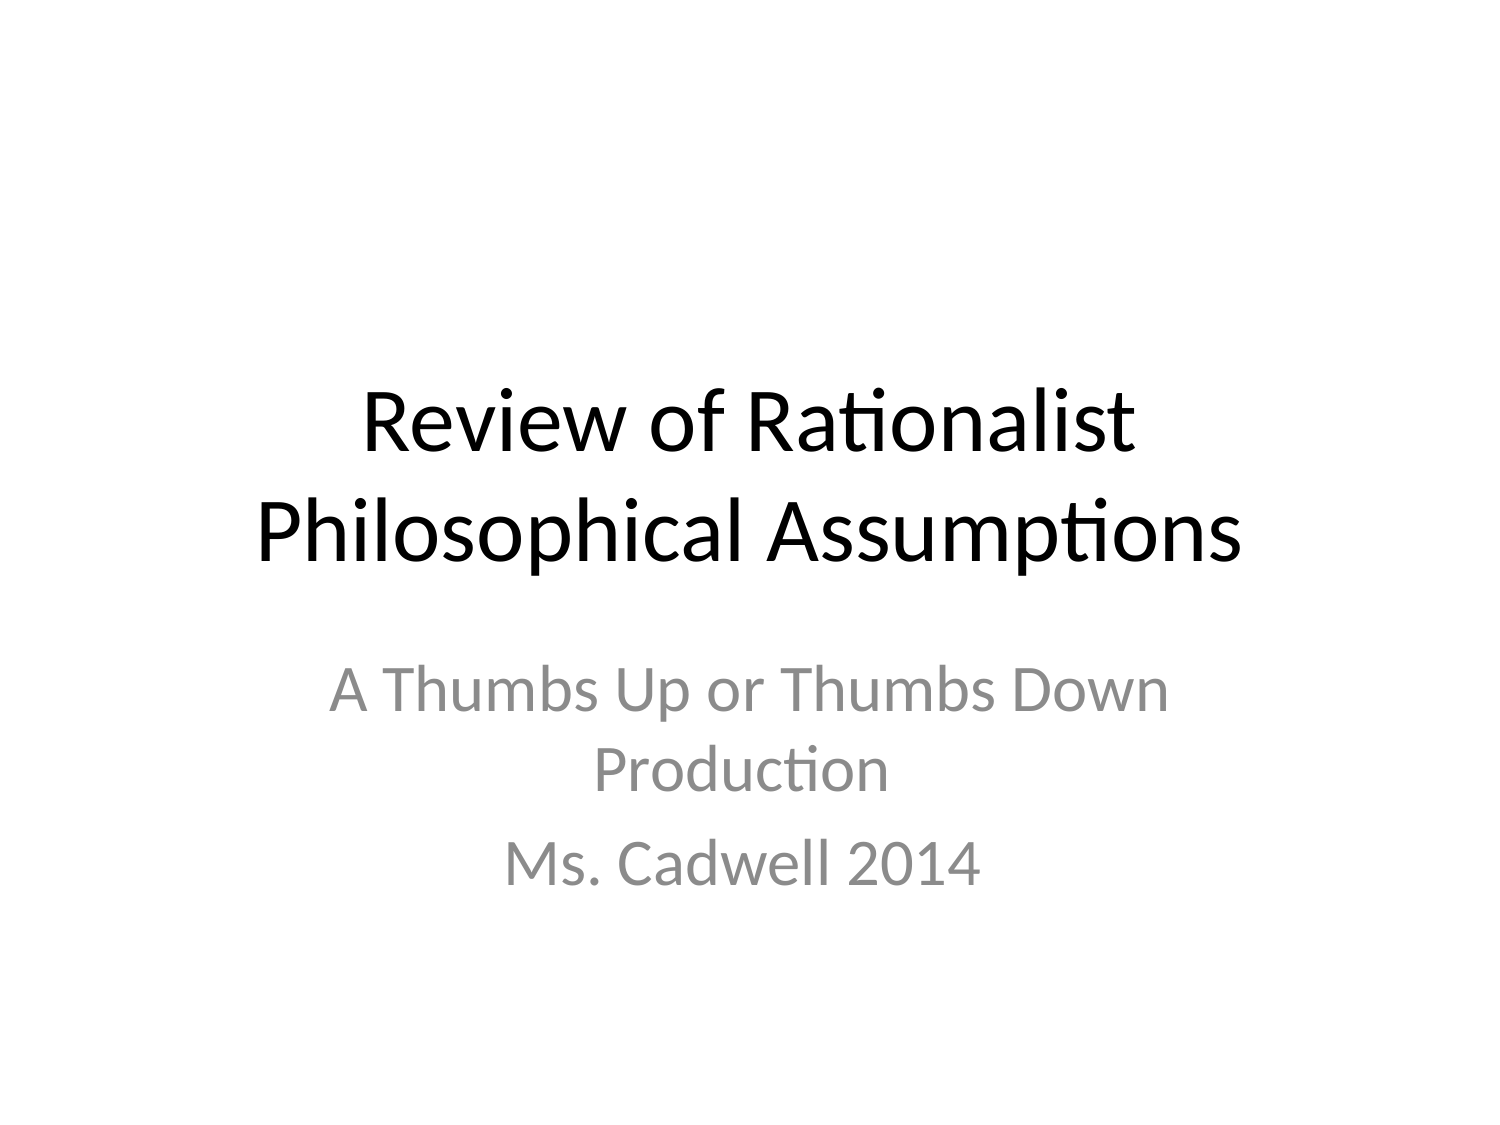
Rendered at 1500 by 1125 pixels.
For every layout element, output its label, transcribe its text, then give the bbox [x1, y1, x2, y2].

subtitle A Thumbs Up or Thumbs Down Production Ms. Cadwell 2014 [225, 637, 1275, 925]
title Review of Rationalist Philosophical Assumptions [112, 349, 1388, 591]
